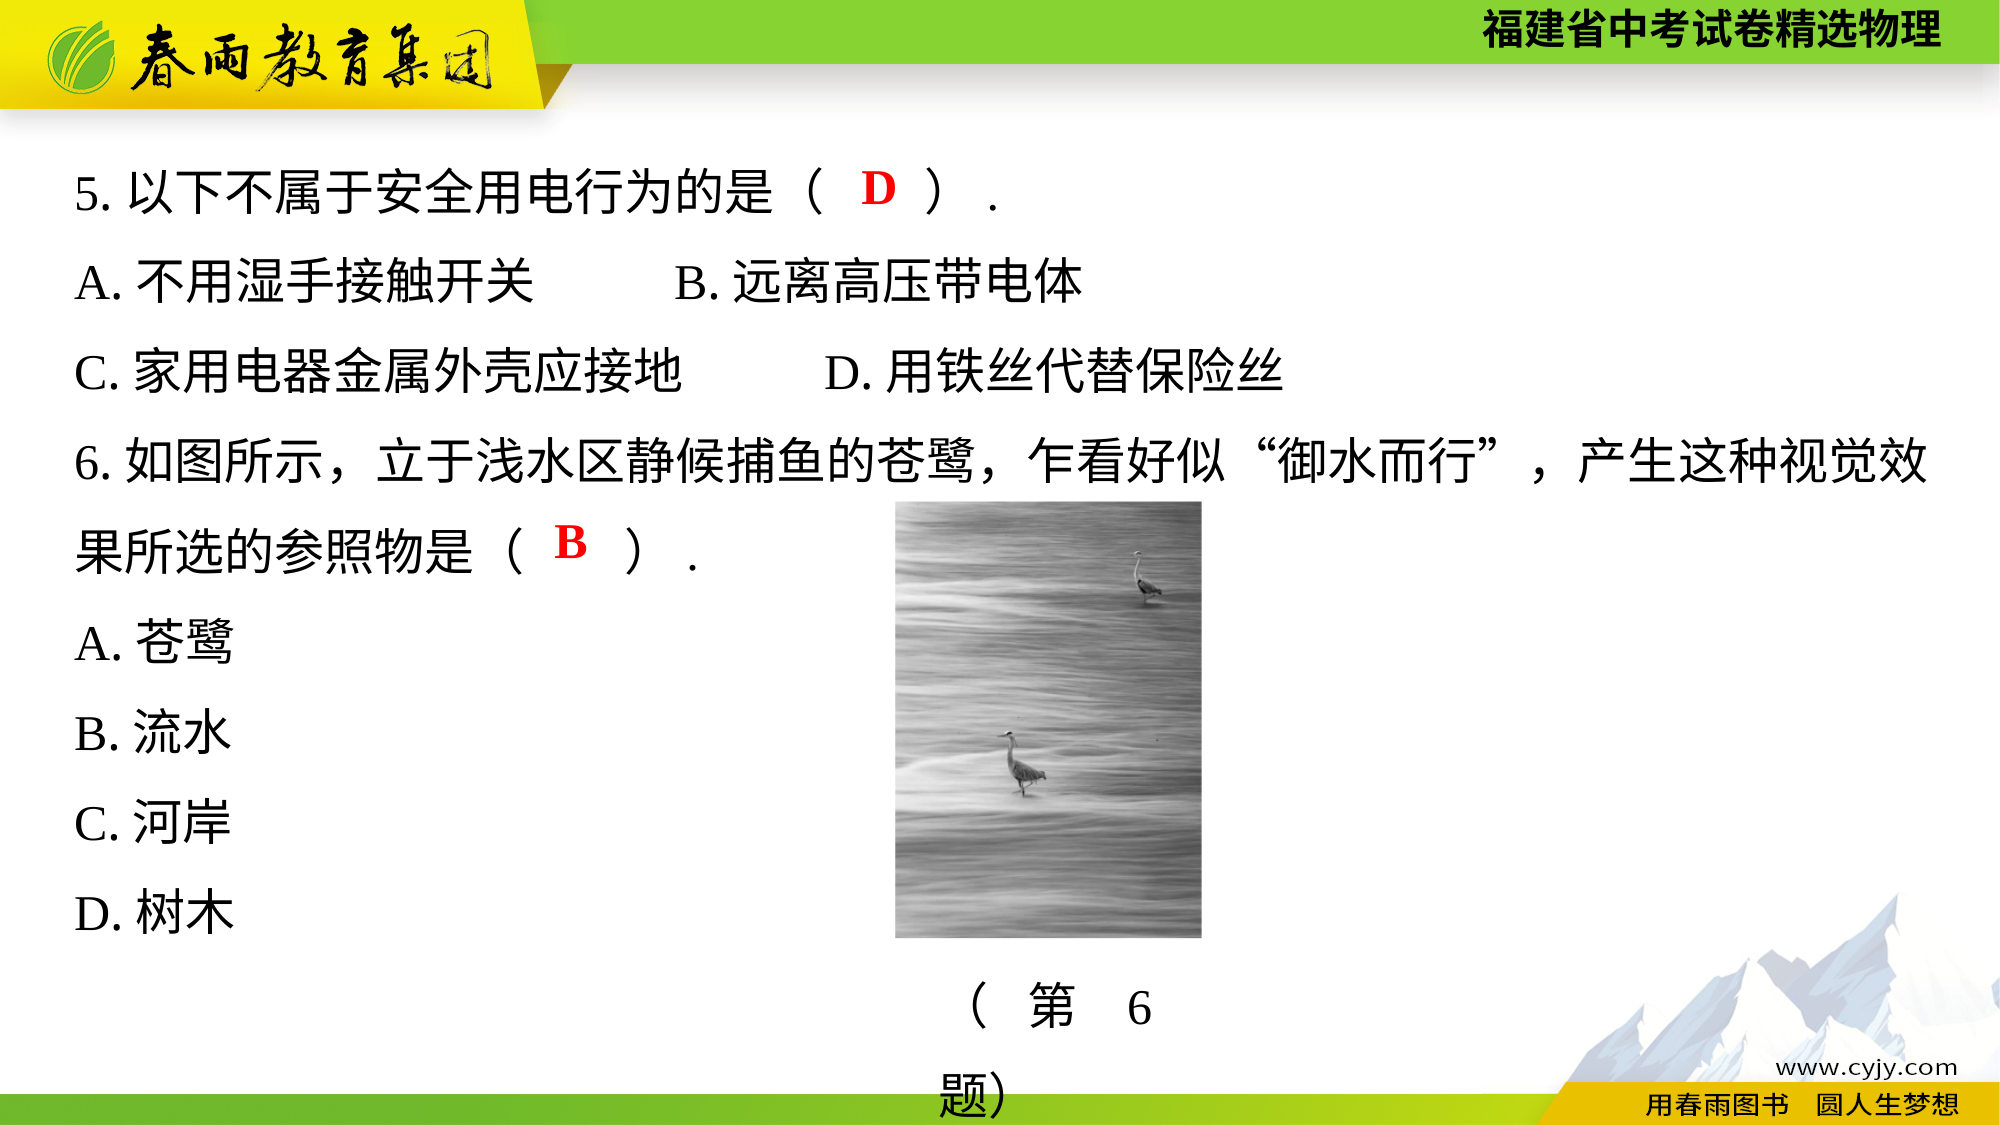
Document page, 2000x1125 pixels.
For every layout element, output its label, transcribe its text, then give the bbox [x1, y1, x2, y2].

picture [0, 0, 2000, 1125]
text_box D [846, 147, 913, 223]
text_box （第6题） [924, 960, 1179, 1042]
list 5.以下不属于安全用电行为的是（ ）. A.不用湿手接触开关 B.远离高压带电体 C.家用电器金属外壳应接地 D.用铁丝代替保险丝 6.如图所示，立于浅水区静候捕鱼的苍鹭，乍看好似“御水而行”，产生这种视觉效果所选的参照物是（ ）. A.苍鹭 B.流水 C.河岸 D.树木 [59, 122, 1944, 956]
text_box B [539, 501, 603, 576]
